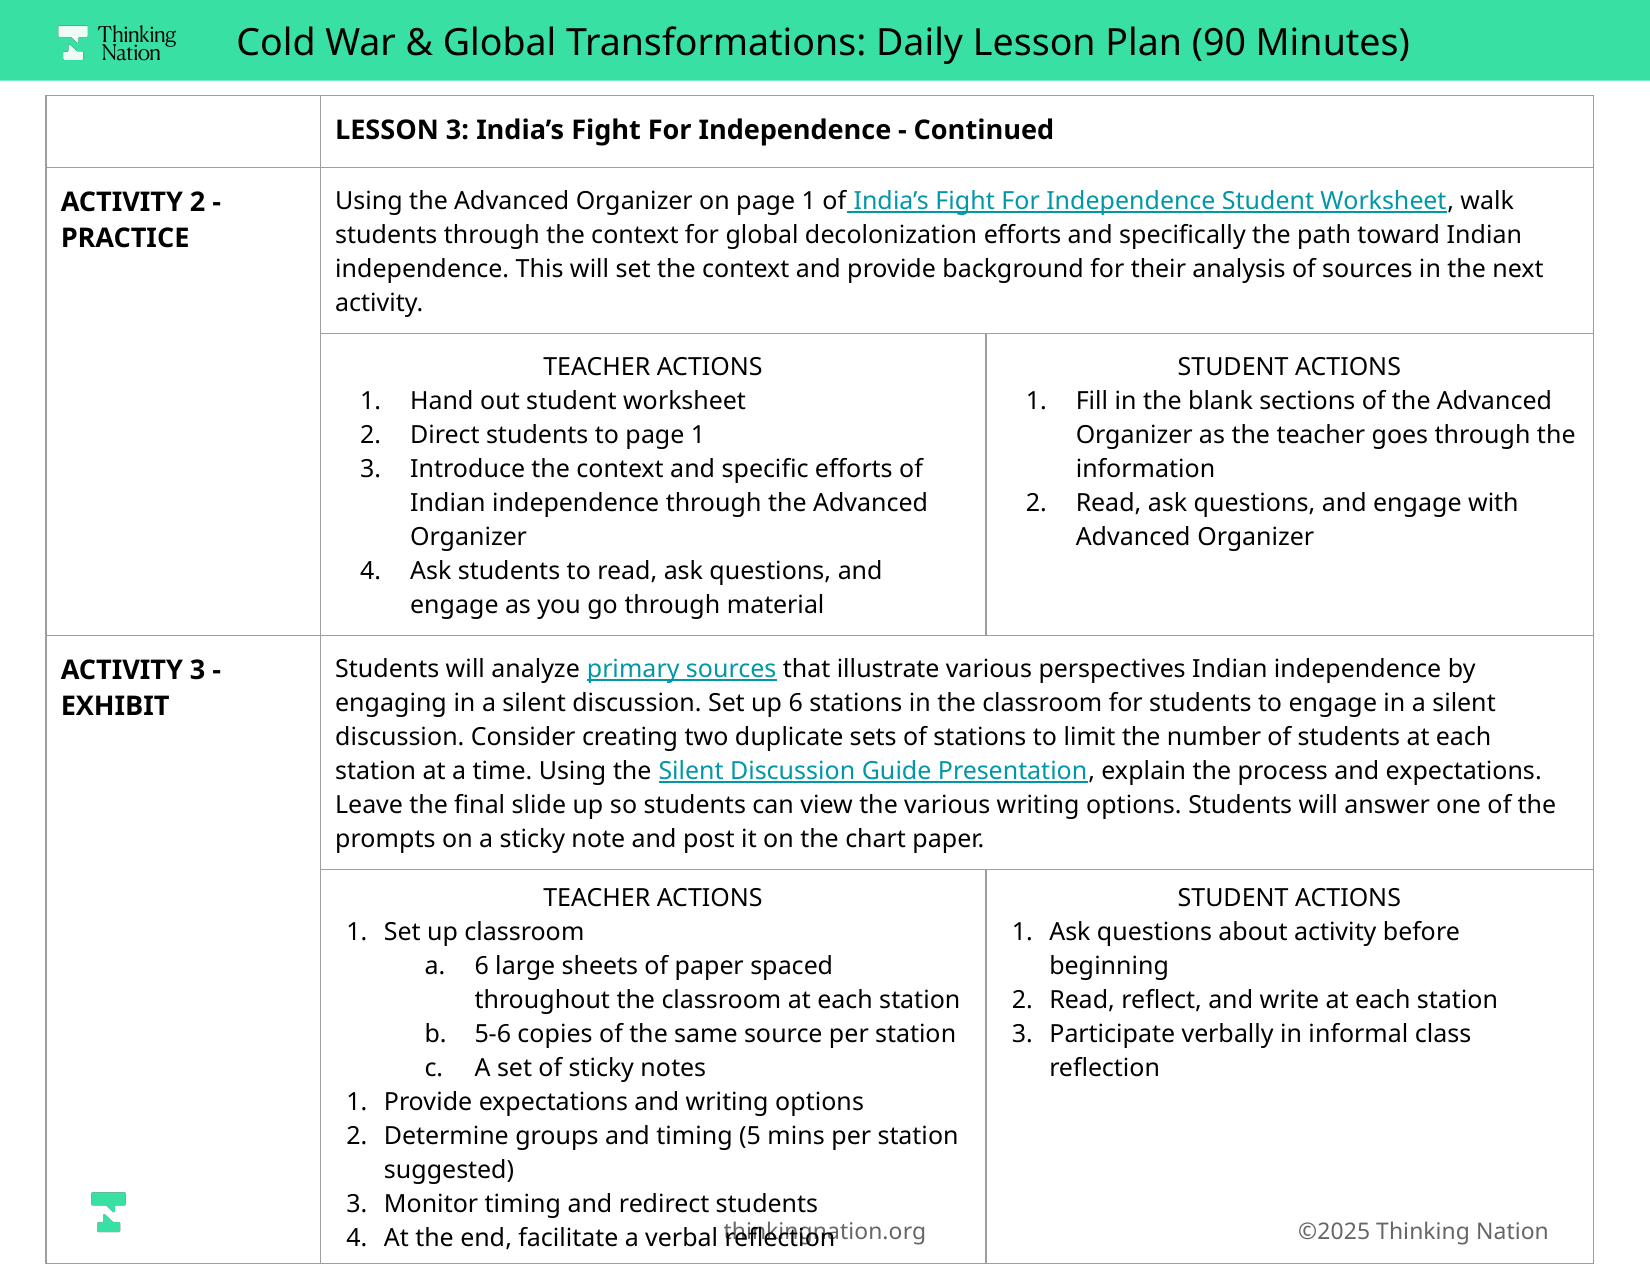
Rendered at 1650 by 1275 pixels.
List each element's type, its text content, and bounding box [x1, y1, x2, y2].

table_cell Students will analyze primary sources that illustrate various perspectives Indian independence by engaging in a silent discussion. Set up 6 stations in the classroom for students to engage in a silent discussion. Consider creating two duplicate sets of stations to limit the number of students at each station at a time. Using the Silent Discussion Guide Presentation, explain the process and expectations. Leave the final slide up so students can view the various writing options. Students will answer one of the prompts on a sticky note and post it on the chart paper. [321, 636, 1593, 869]
table_cell TEACHER ACTIONS Set up classroom 6 large sheets of paper spaced throughout the classroom at each station 5-6 copies of the same source per station A set of sticky notes Provide expectations and writing options Determine groups and timing (5 mins per station suggested) Monitor timing and redirect students At the end, facilitate a verbal reflection [321, 870, 985, 1263]
table_cell ACTIVITY 3 - EXHIBIT [47, 636, 320, 1263]
table_cell ACTIVITY 2 - PRACTICE [47, 168, 320, 635]
table_header LESSON 3: India’s Fight For Independence - Continued [321, 96, 1593, 167]
table_cell TEACHER ACTIONS Hand out student worksheet Direct students to page 1 Introduce the context and specific efforts of Indian independence through the Advanced Organizer Ask students to read, ask questions, and engage as you go through material [321, 334, 985, 635]
table_cell STUDENT ACTIONS Ask questions about activity before beginning Read, reflect, and write at each station Participate verbally in informal class reflection [987, 870, 1593, 1263]
table_cell STUDENT ACTIONS Fill in the blank sections of the Advanced Organizer as the teacher goes through the information Read, ask questions, and engage with Advanced Organizer [987, 334, 1593, 635]
picture [45, 14, 180, 85]
picture [80, 1184, 136, 1240]
table_cell Using the Advanced Organizer on page 1 of India’s Fight For Independence Student Worksheet, walk students through the context for global decolonization efforts and specifically the path toward Indian independence. This will set the context and provide background for their analysis of sources in the next activity. [321, 168, 1593, 333]
text_box Cold War & Global Transformations: Daily Lesson Plan (90 Minutes) [0, 0, 1650, 81]
table_header [47, 96, 320, 167]
